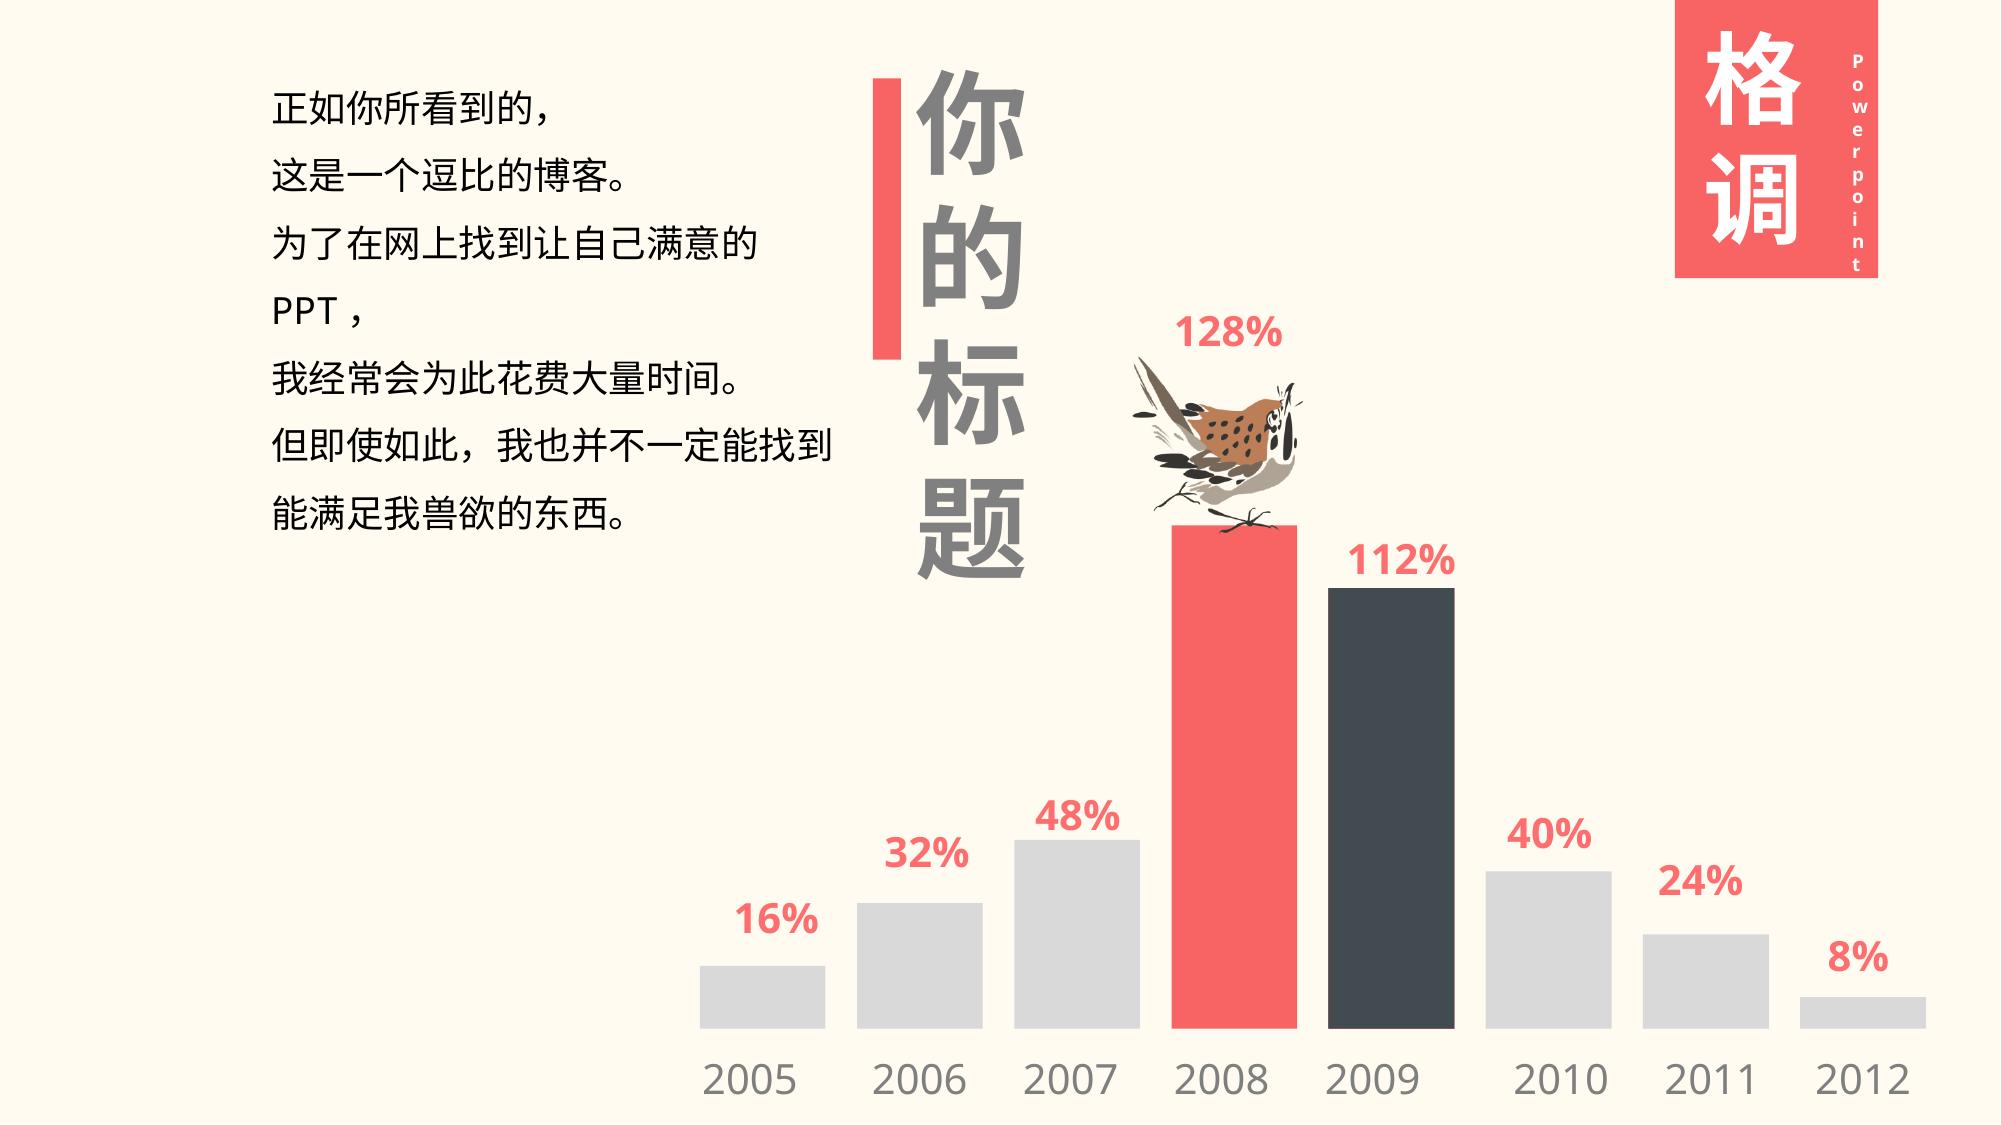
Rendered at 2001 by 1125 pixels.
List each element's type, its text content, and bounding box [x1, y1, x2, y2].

text_box 2011 [1649, 1045, 1800, 1110]
text_box 2006 [857, 1045, 1008, 1110]
text_box 8% [1812, 921, 1964, 987]
text_box [699, 965, 826, 1029]
text_box 2008 [1159, 1045, 1309, 1110]
text_box 16% [718, 884, 870, 949]
text_box [1014, 846, 1140, 1029]
text_box 2009 [1309, 1045, 1461, 1110]
text_box 24% [1643, 846, 1795, 912]
text_box [1171, 535, 1298, 1029]
picture [1131, 356, 1303, 535]
text_box 2005 [687, 1045, 839, 1110]
text_box 2012 [1800, 1045, 1952, 1110]
text_box [1642, 934, 1769, 1029]
text_box [1674, 0, 1879, 279]
text_box 32% [869, 818, 1021, 884]
text_box 你的标题 [900, 45, 1055, 601]
text_box 48% [1020, 780, 1172, 846]
text_box 128% [1159, 297, 1310, 362]
text_box 格调 [1688, 8, 1803, 264]
text_box [1328, 588, 1455, 1029]
text_box 2010 [1498, 1045, 1649, 1110]
text_box Powerpoint [1837, 42, 1871, 283]
text_box [1485, 871, 1612, 1029]
text_box 2007 [1008, 1045, 1159, 1110]
text_box 112% [1331, 525, 1483, 591]
text_box [1800, 997, 1927, 1029]
text_box [857, 903, 983, 1029]
text_box [872, 77, 902, 361]
text_box 正如你所看到的， 这是一个逗比的博客。 为了在网上找到让自己满意的PPT， 我经常会为此花费大量时间。 但即使如此，我也并不一定能找到能满足我兽欲的东西。 [256, 54, 858, 610]
text_box 40% [1492, 799, 1644, 865]
